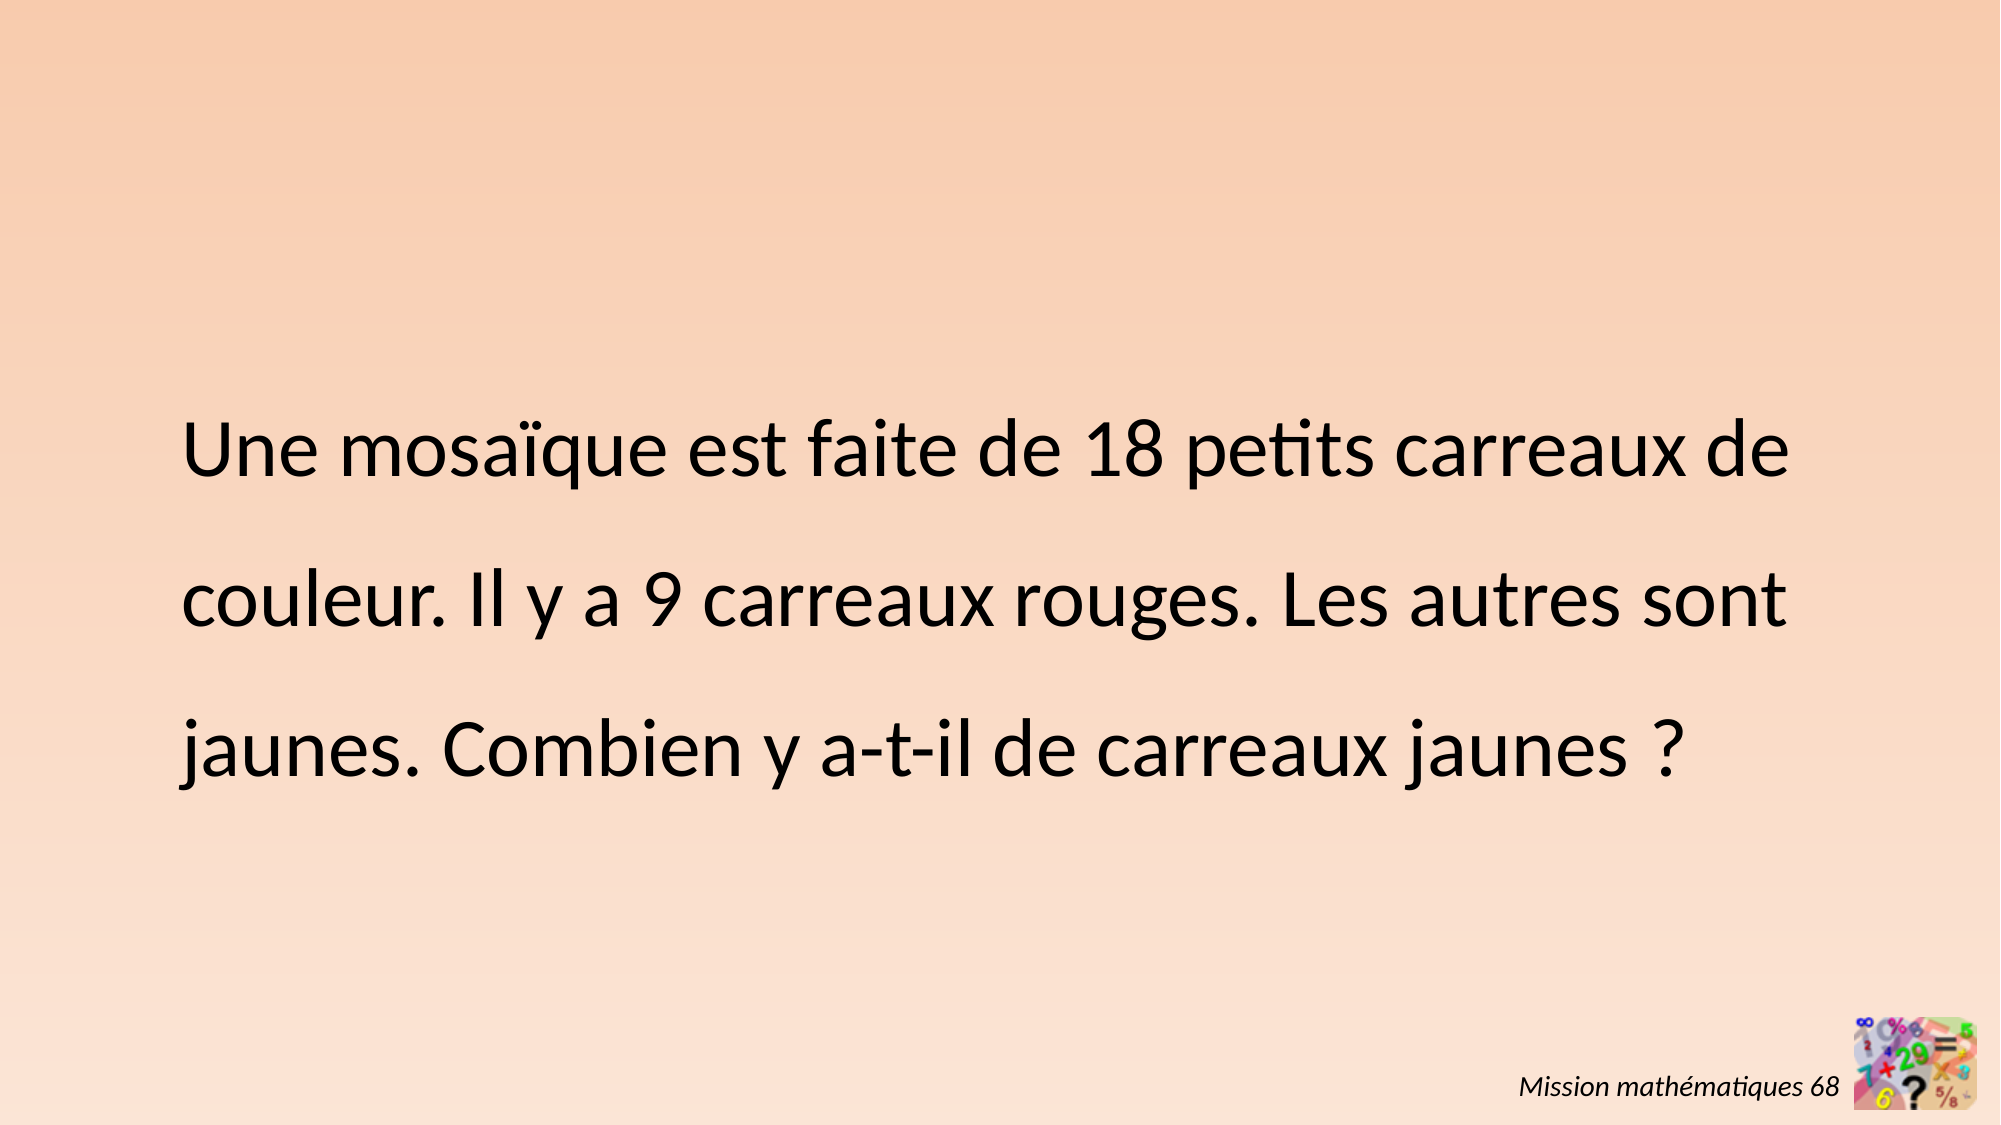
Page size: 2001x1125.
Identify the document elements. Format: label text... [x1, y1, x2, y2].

picture [1854, 1017, 1977, 1110]
text_box Une mosaïque est faite de 18 petits carreaux de couleur. Il y a 9 carreaux rouges. Les autres sont jaunes. Combien y a-t-il de carreaux jaunes ? [166, 335, 1834, 801]
text_box Mission mathématiques 68 [1501, 1059, 1854, 1110]
